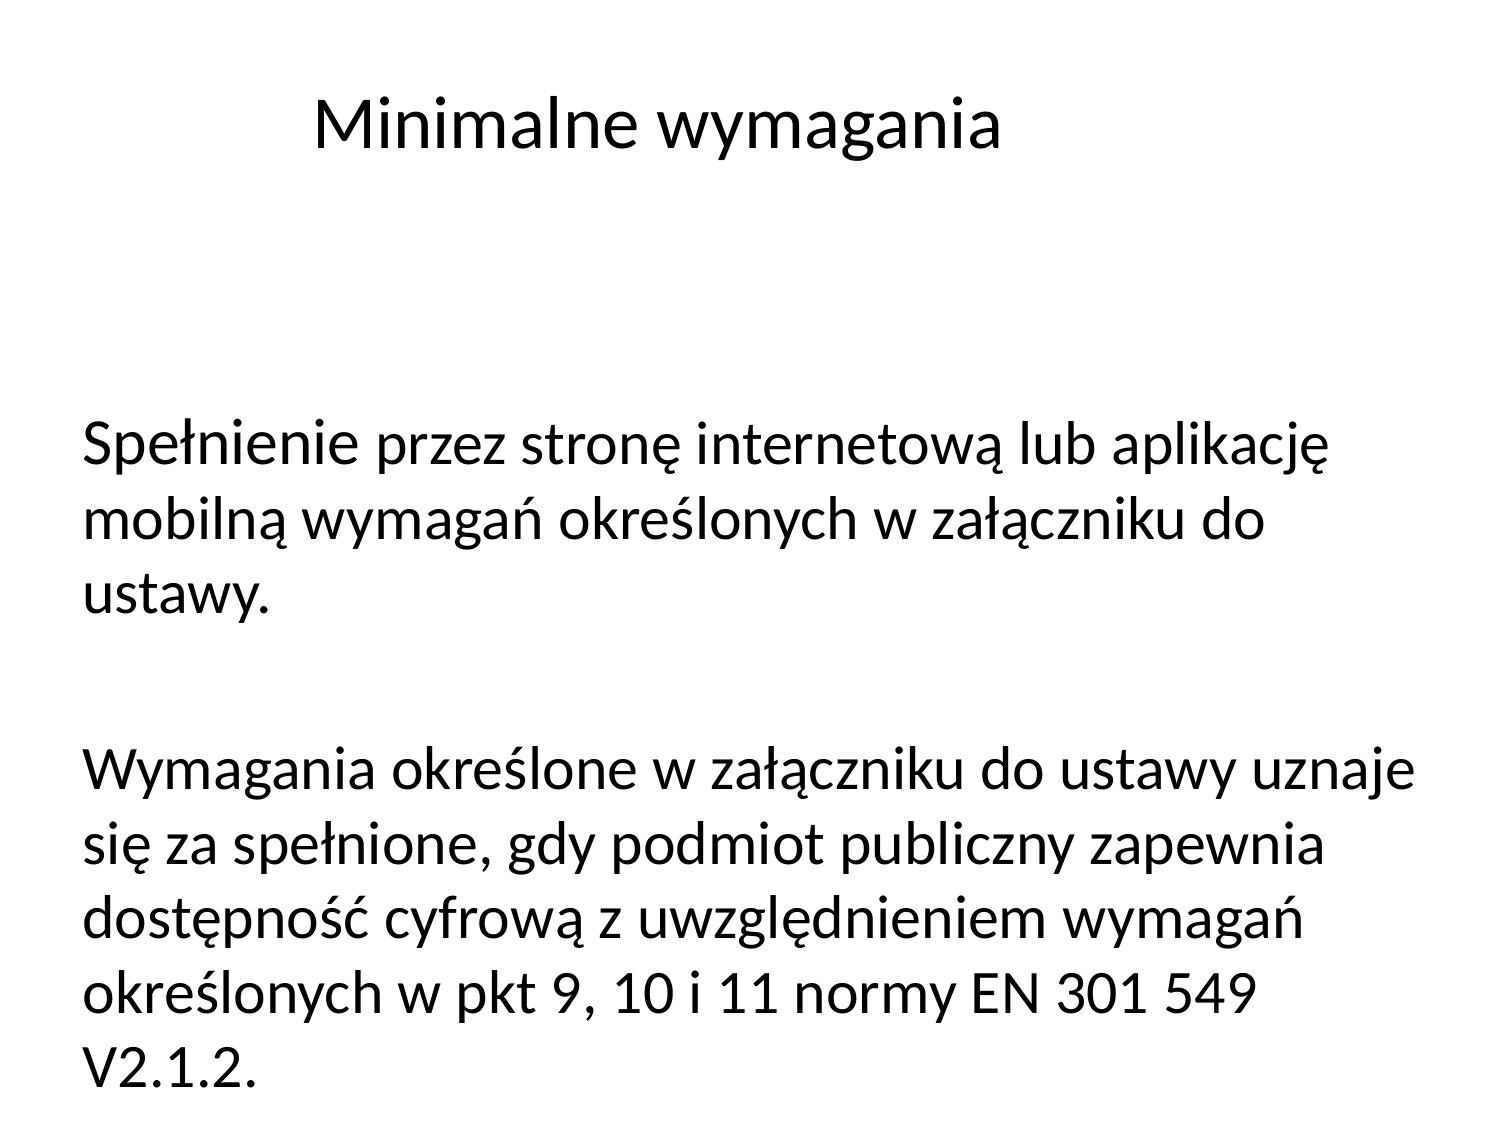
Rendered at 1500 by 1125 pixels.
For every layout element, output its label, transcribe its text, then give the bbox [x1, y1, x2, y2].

list Spełnienie przez stronę internetową lub aplikację mobilną wymagań określonych w załączniku do ustawy. Wymagania określone w załączniku do ustawy uznaje się za spełnione, gdy podmiot publiczny zapewnia dostępność cyfrową z uwzględnieniem wymagań określonych w pkt 9, 10 i 11 normy EN 301 549 V2.1.2. [74, 302, 1426, 1111]
title Minimalne wymagania [303, 52, 1500, 185]
